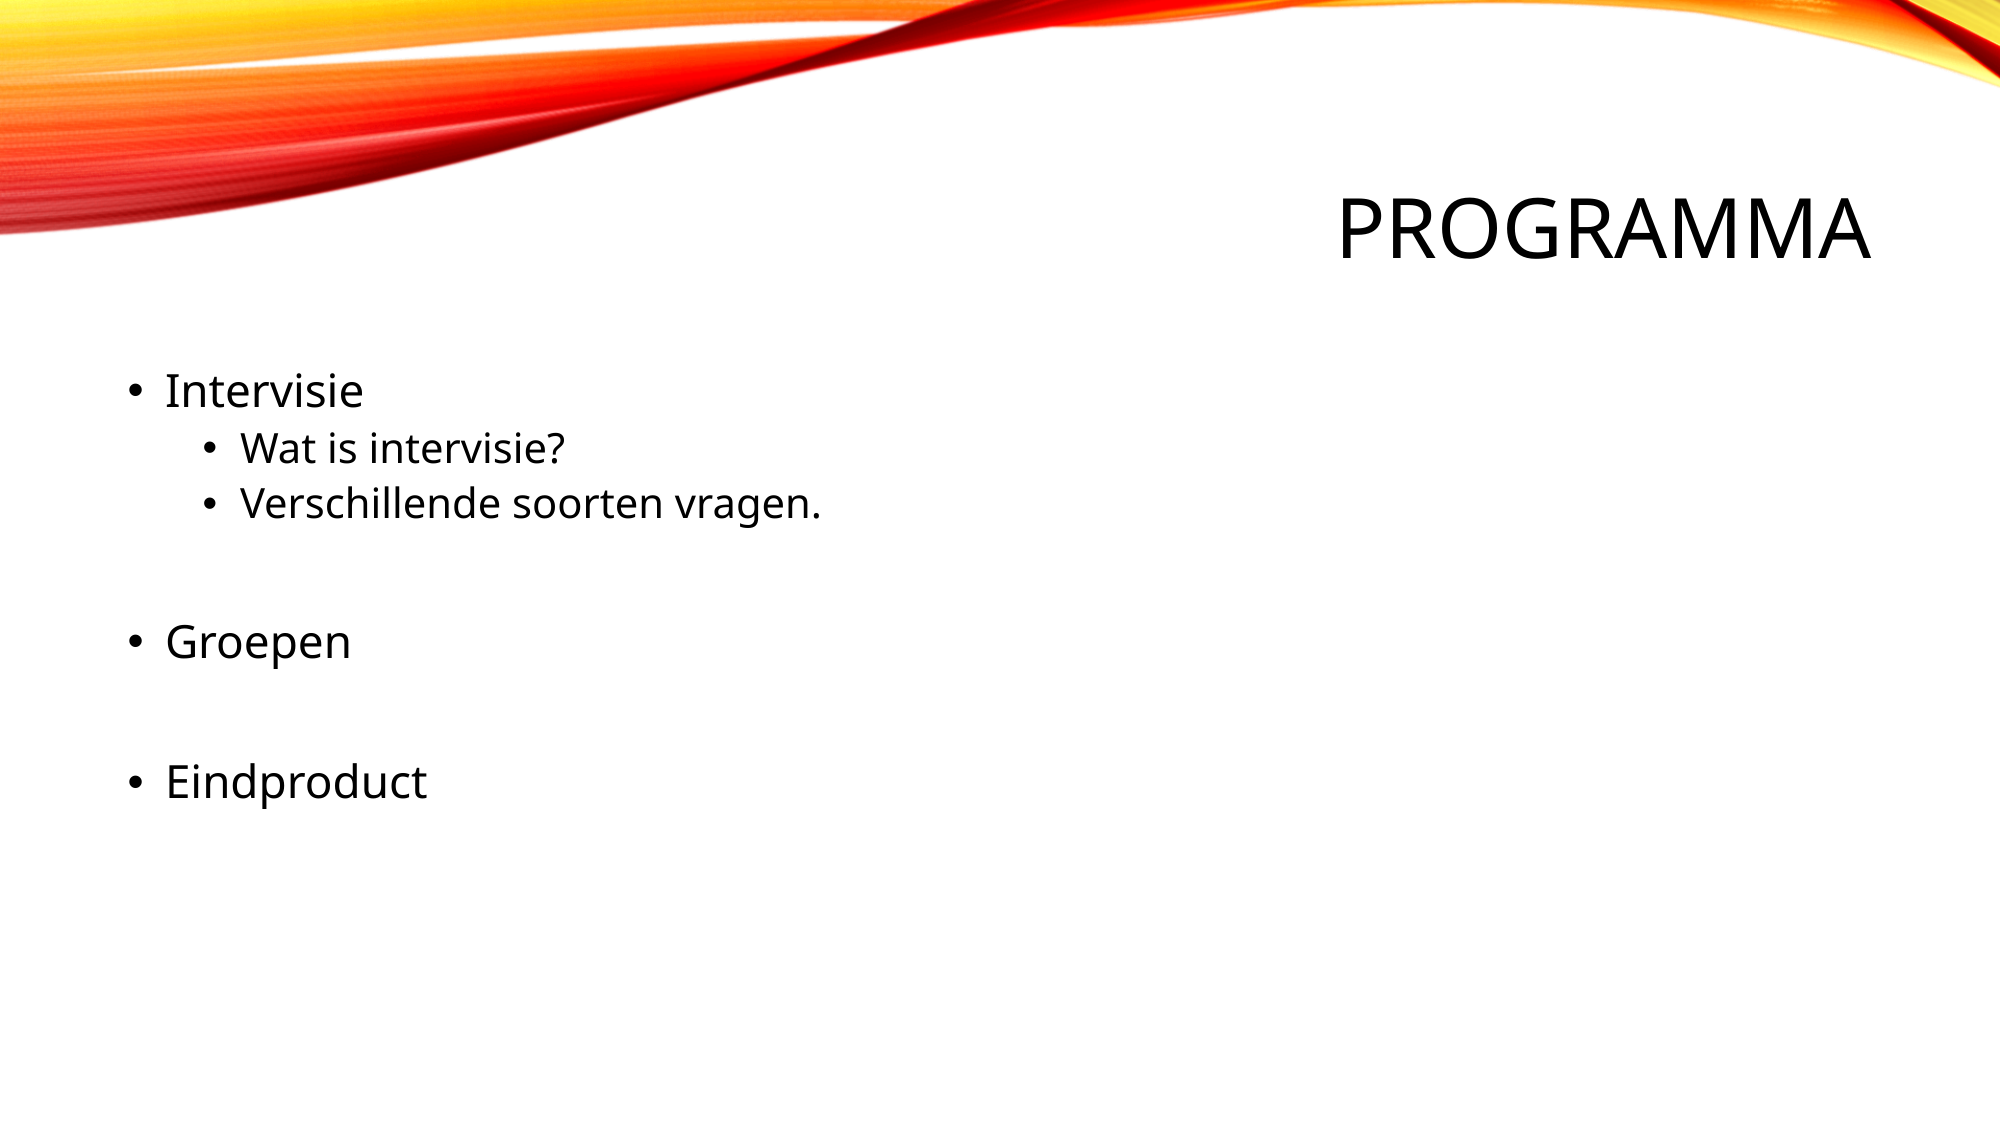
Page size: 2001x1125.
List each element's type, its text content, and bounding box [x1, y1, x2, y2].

title Programma [474, 125, 1888, 338]
list Intervisie Wat is intervisie? Verschillende soorten vragen. Groepen Eindproduct [112, 360, 1888, 1021]
picture [0, 0, 2000, 237]
